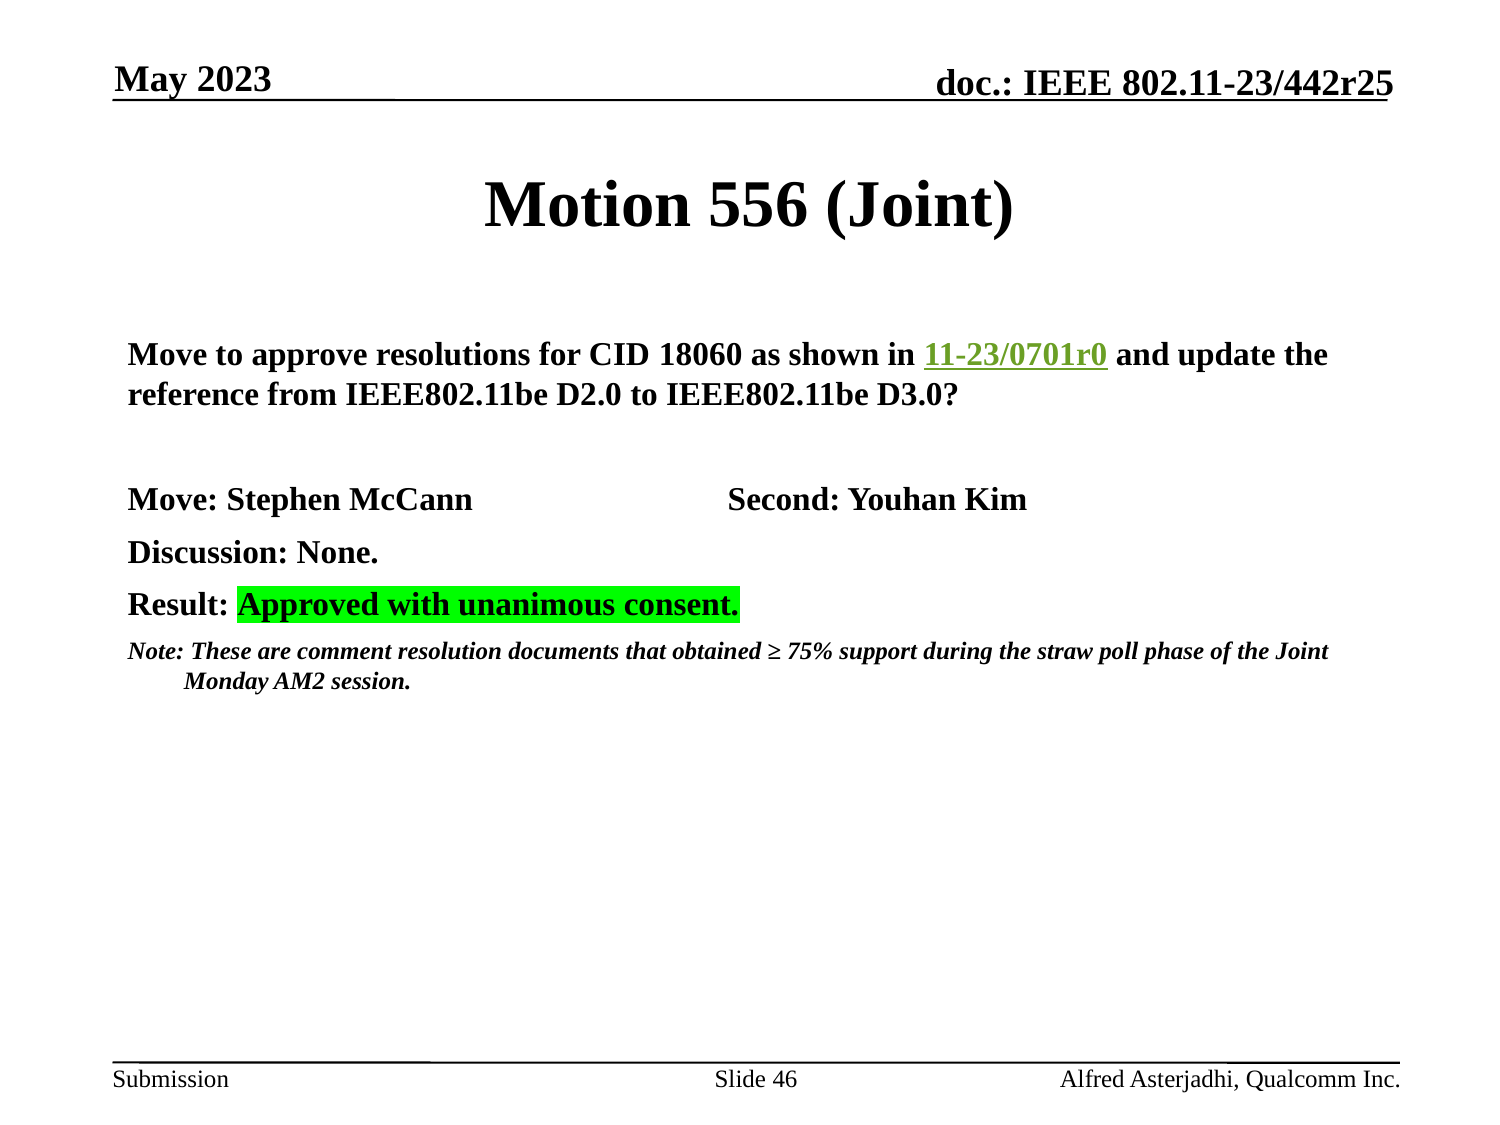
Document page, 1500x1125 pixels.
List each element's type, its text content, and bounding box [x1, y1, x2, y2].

slide_number Slide 46 [712, 1061, 800, 1123]
title Motion 556 (Joint) [112, 112, 1388, 288]
footer Alfred Asterjadhi, Qualcomm Inc. [878, 1061, 1402, 1093]
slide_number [114, 54, 423, 100]
list Move to approve resolutions for CID 18060 as shown in 11-23/0701r0 and update the reference from IEEE802.11be D2.0 to IEEE802.11be D3.0? Move: Stephen McCann Second: Youhan Kim Discussion: None. Result: Approved with unanimous consent. Note: These are comment resolution documents that obtained ≥ 75% support during the straw poll phase of the Joint Monday AM2 session. [112, 324, 1388, 1063]
